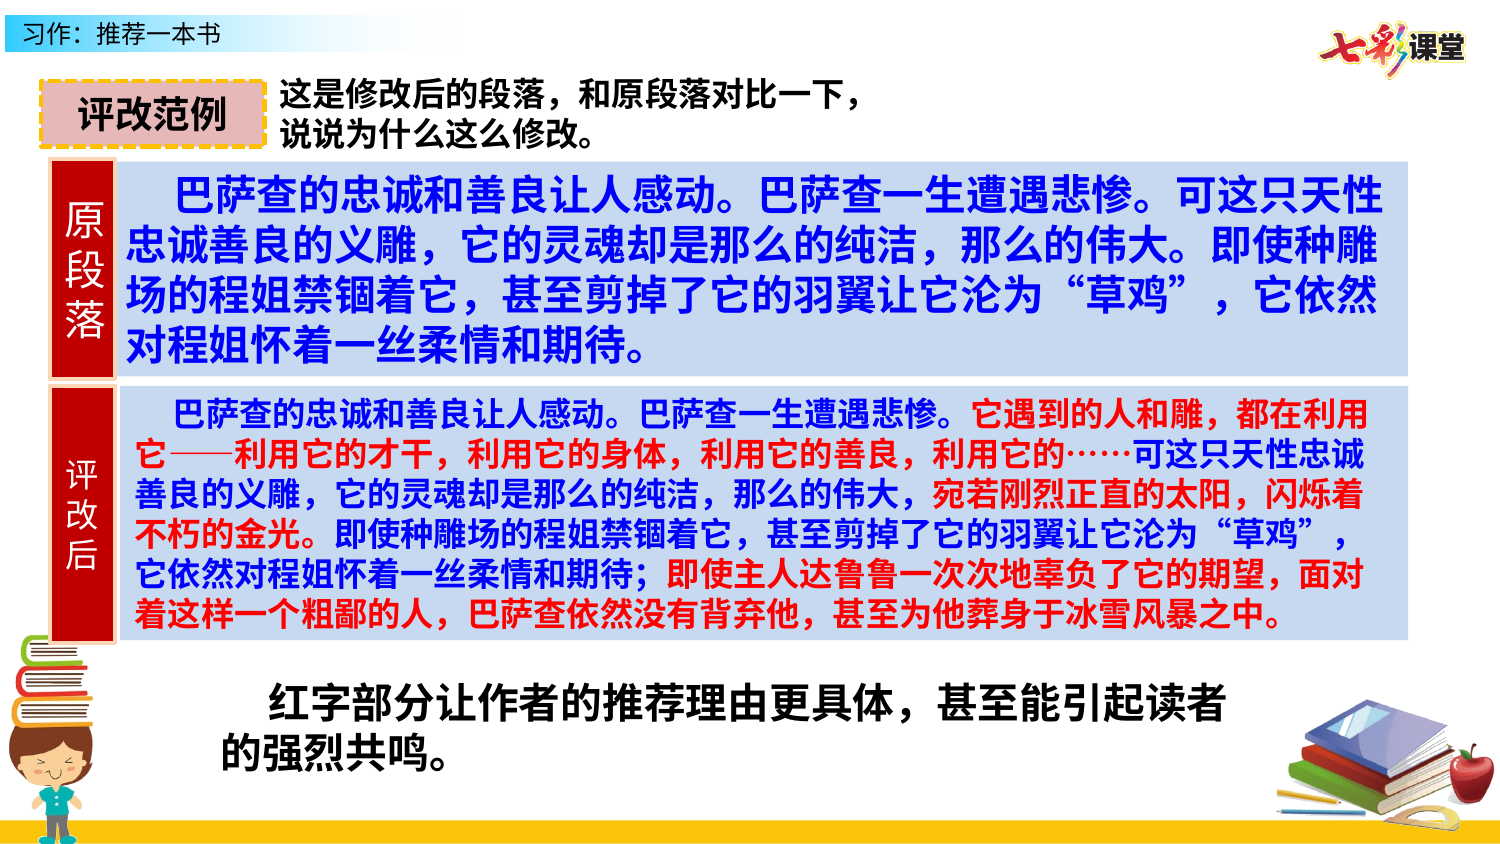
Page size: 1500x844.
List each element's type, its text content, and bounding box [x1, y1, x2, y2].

text_box 这是修改后的段落，和原段落对比一下， 说说为什么这么修改。 [264, 65, 1339, 161]
picture [1316, 20, 1468, 80]
text_box 评改后 [48, 384, 117, 645]
text_box 巴萨查的忠诚和善良让人感动。巴萨查一生遭遇悲惨。可这只天性忠诚善良的义雕，它的灵魂却是那么的纯洁，那么的伟大。即使种雕场的程姐禁锢着它，甚至剪掉了它的羽翼让它沦为“草鸡”，它依然对程姐怀着一丝柔情和期待。 [117, 161, 1408, 377]
picture [0, 616, 167, 844]
text_box 巴萨查的忠诚和善良让人感动。巴萨查一生遭遇悲惨。它遇到的人和雕，都在利用它——利用它的才干，利用它的身体，利用它的善良，利用它的……可这只天性忠诚善良的义雕，它的灵魂却是那么的纯洁，那么的伟大，宛若刚烈正直的太阳，闪烁着不朽的金光。即使种雕场的程姐禁锢着它，甚至剪掉了它的羽翼让它沦为“草鸡”，它依然对程姐怀着一丝柔情和期待；即使主人达鲁鲁一次次地辜负了它的期望，面对着这样一个粗鄙的人，巴萨查依然没有背弃他，甚至为他葬身于冰雪风暴之中。 [120, 385, 1409, 641]
text_box 原段落 [48, 157, 117, 381]
picture [1227, 662, 1500, 844]
text_box 红字部分让作者的推荐理由更具体，甚至能引起读者的强烈共鸣。 [205, 669, 1258, 785]
text_box 评改范例 [39, 79, 264, 149]
